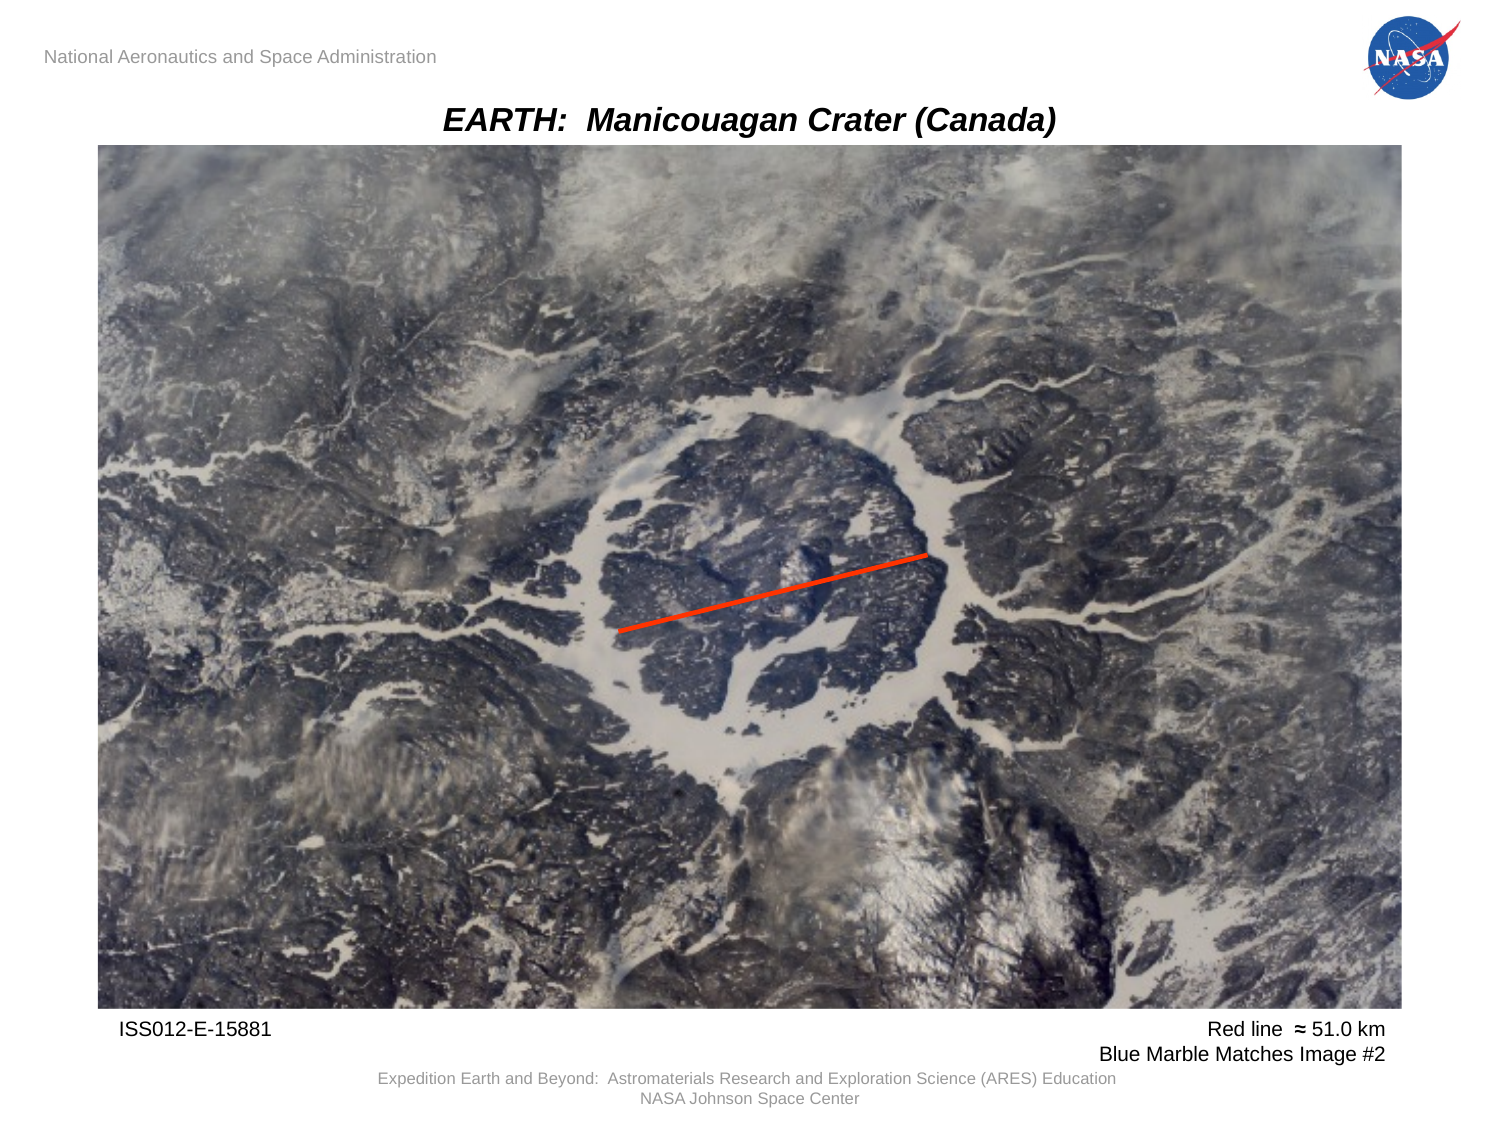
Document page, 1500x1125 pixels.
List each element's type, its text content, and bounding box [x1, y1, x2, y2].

picture [1362, 15, 1461, 100]
text_box EARTH: Manicouagan Crater (Canada) [381, 90, 1119, 144]
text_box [97, 145, 1403, 1075]
